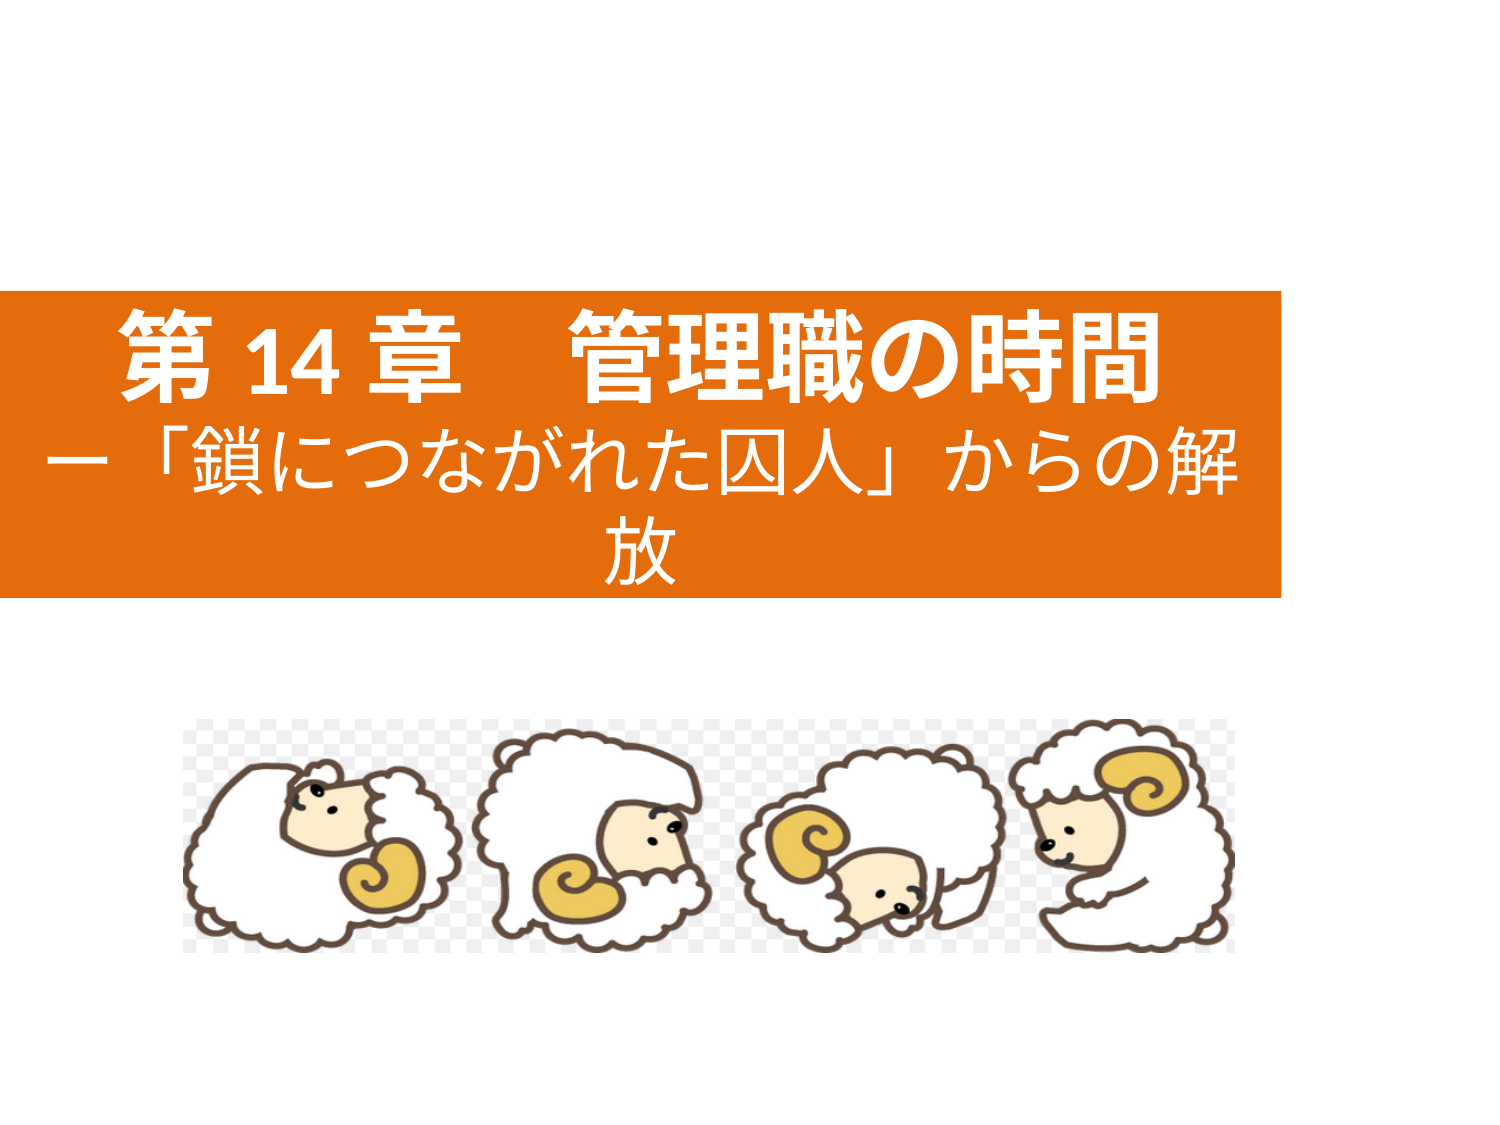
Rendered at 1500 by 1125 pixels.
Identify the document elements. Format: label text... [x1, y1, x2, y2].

text_box 第14章 管理職の時間 ー「鎖につながれた囚人」からの解放 [0, 289, 1284, 600]
picture [182, 719, 1235, 953]
